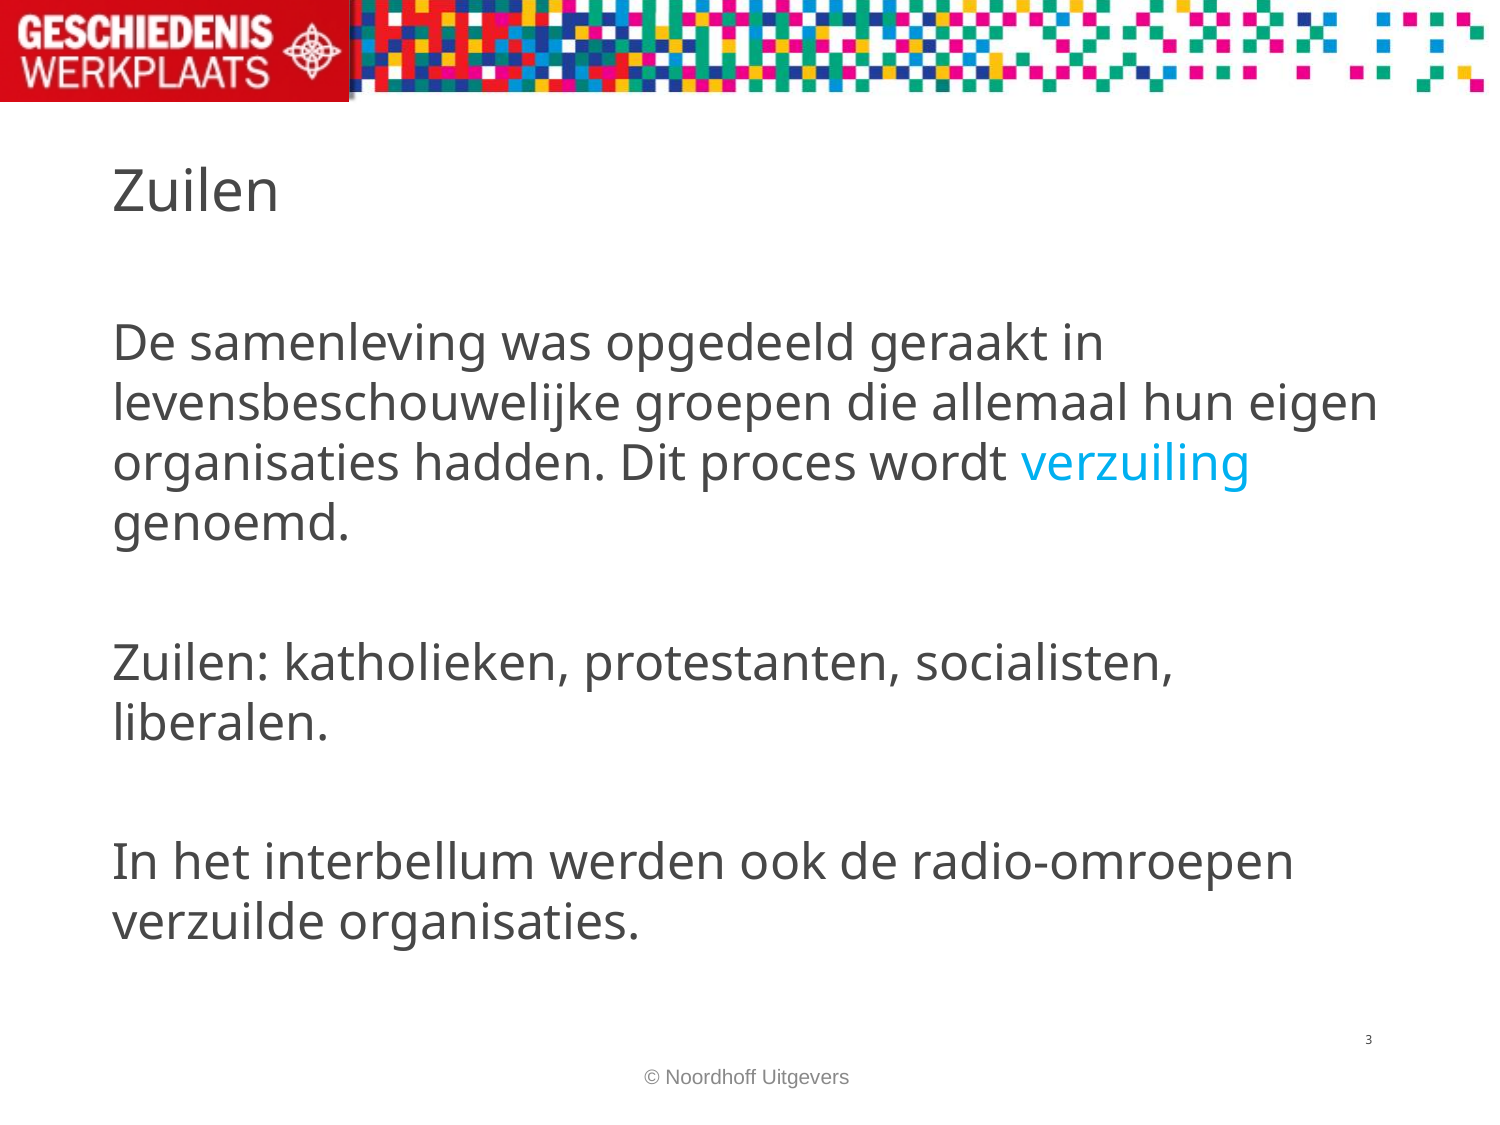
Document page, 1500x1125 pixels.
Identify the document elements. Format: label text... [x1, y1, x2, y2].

title Zuilen [112, 145, 1401, 256]
slide_number 3 [1325, 1025, 1388, 1063]
list De samenleving was opgedeeld geraakt in levensbeschouwelijke groepen die allemaal hun eigen organisaties hadden. Dit proces wordt verzuiling genoemd. Zuilen: katholieken, protestanten, socialisten, liberalen. In het interbellum werden ook de radio-omroepen verzuilde organisaties. [112, 302, 1409, 988]
text_box © Noordhoff Uitgevers [512, 1045, 988, 1106]
picture [0, 0, 1500, 1125]
